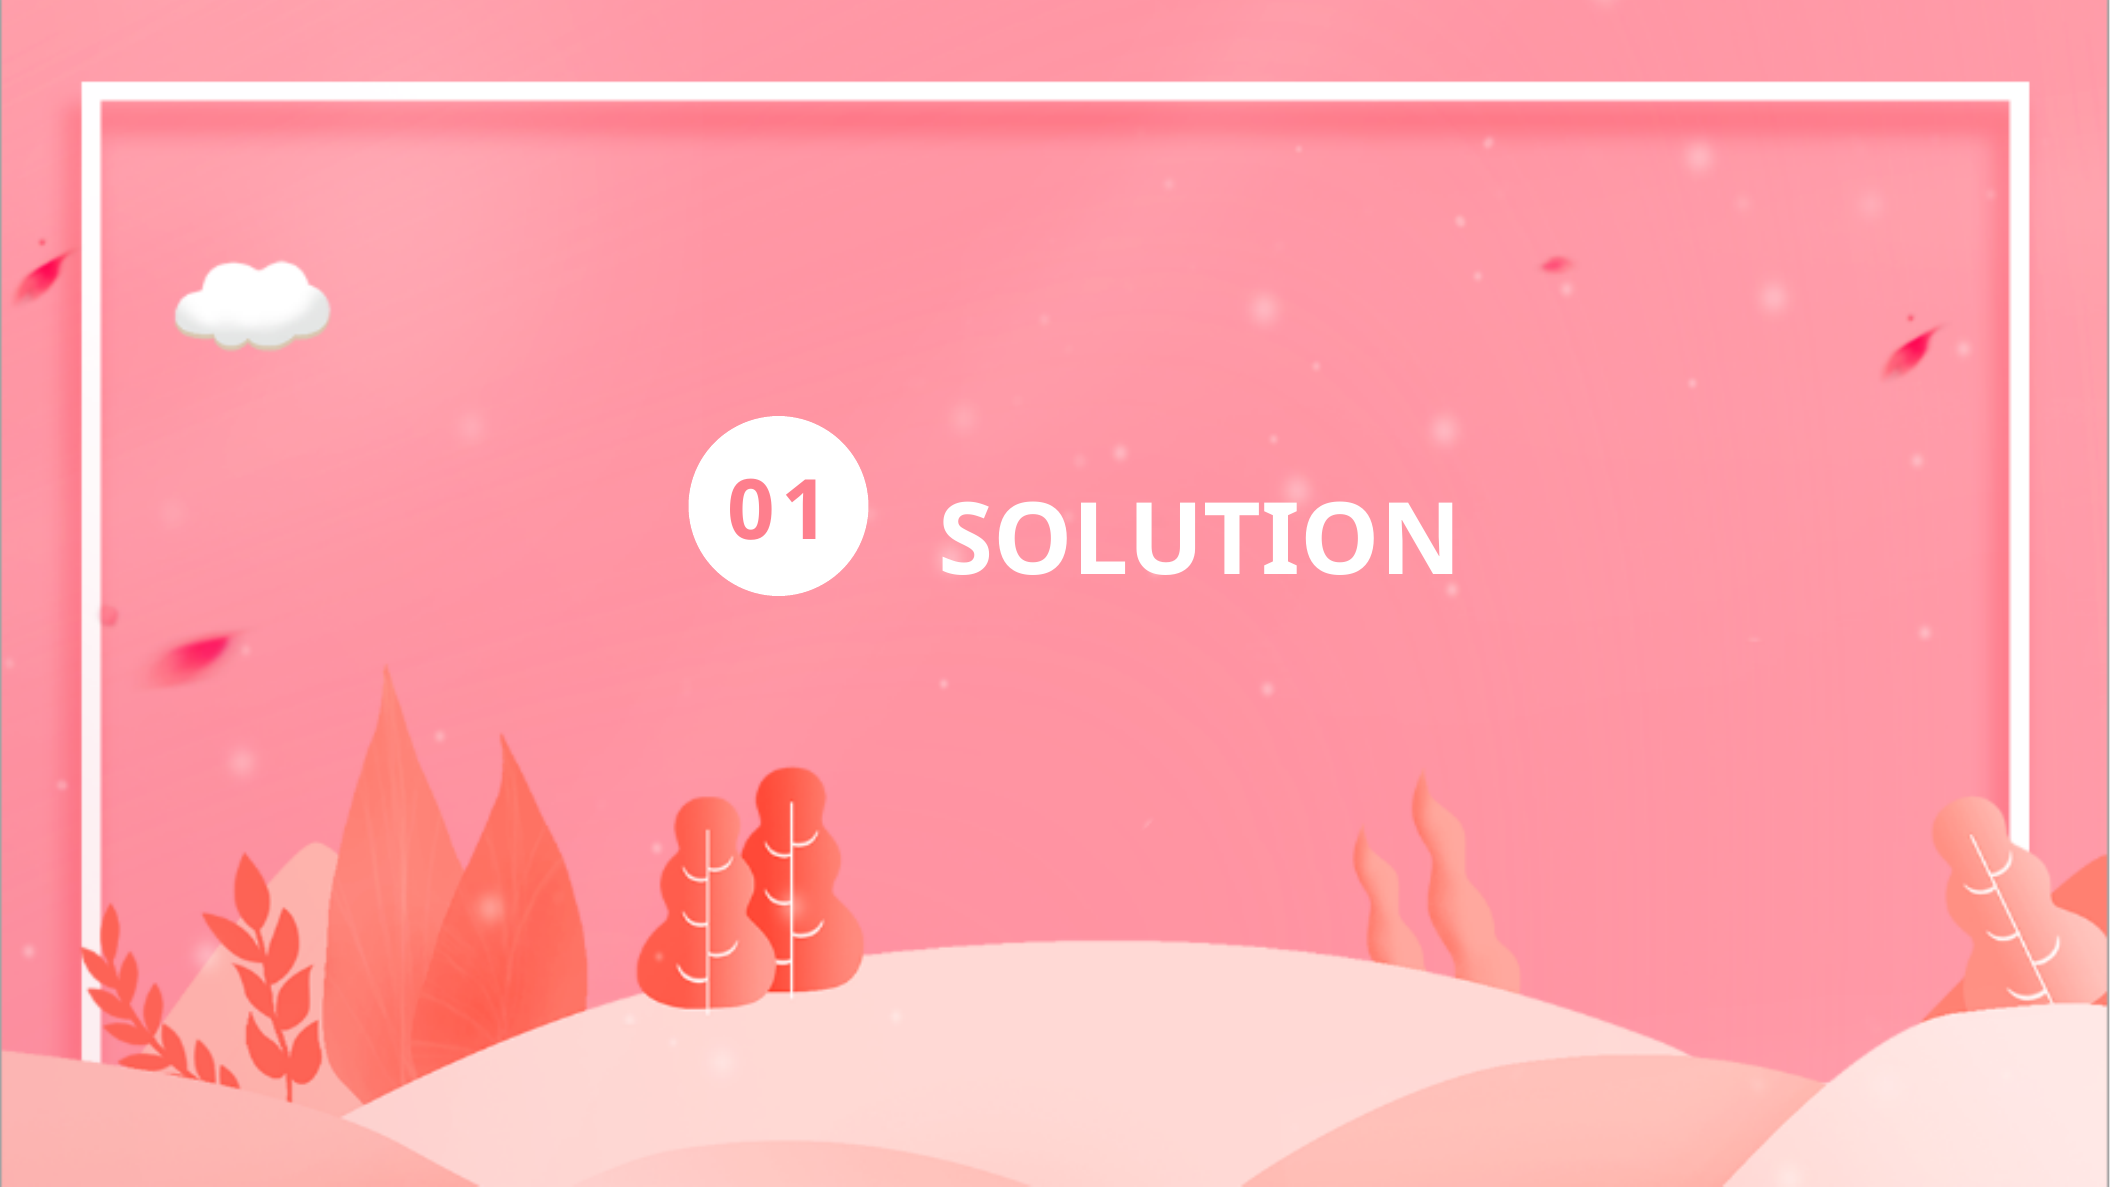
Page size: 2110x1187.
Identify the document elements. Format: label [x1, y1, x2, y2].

picture [0, 0, 2110, 1187]
text_box [688, 415, 1503, 604]
